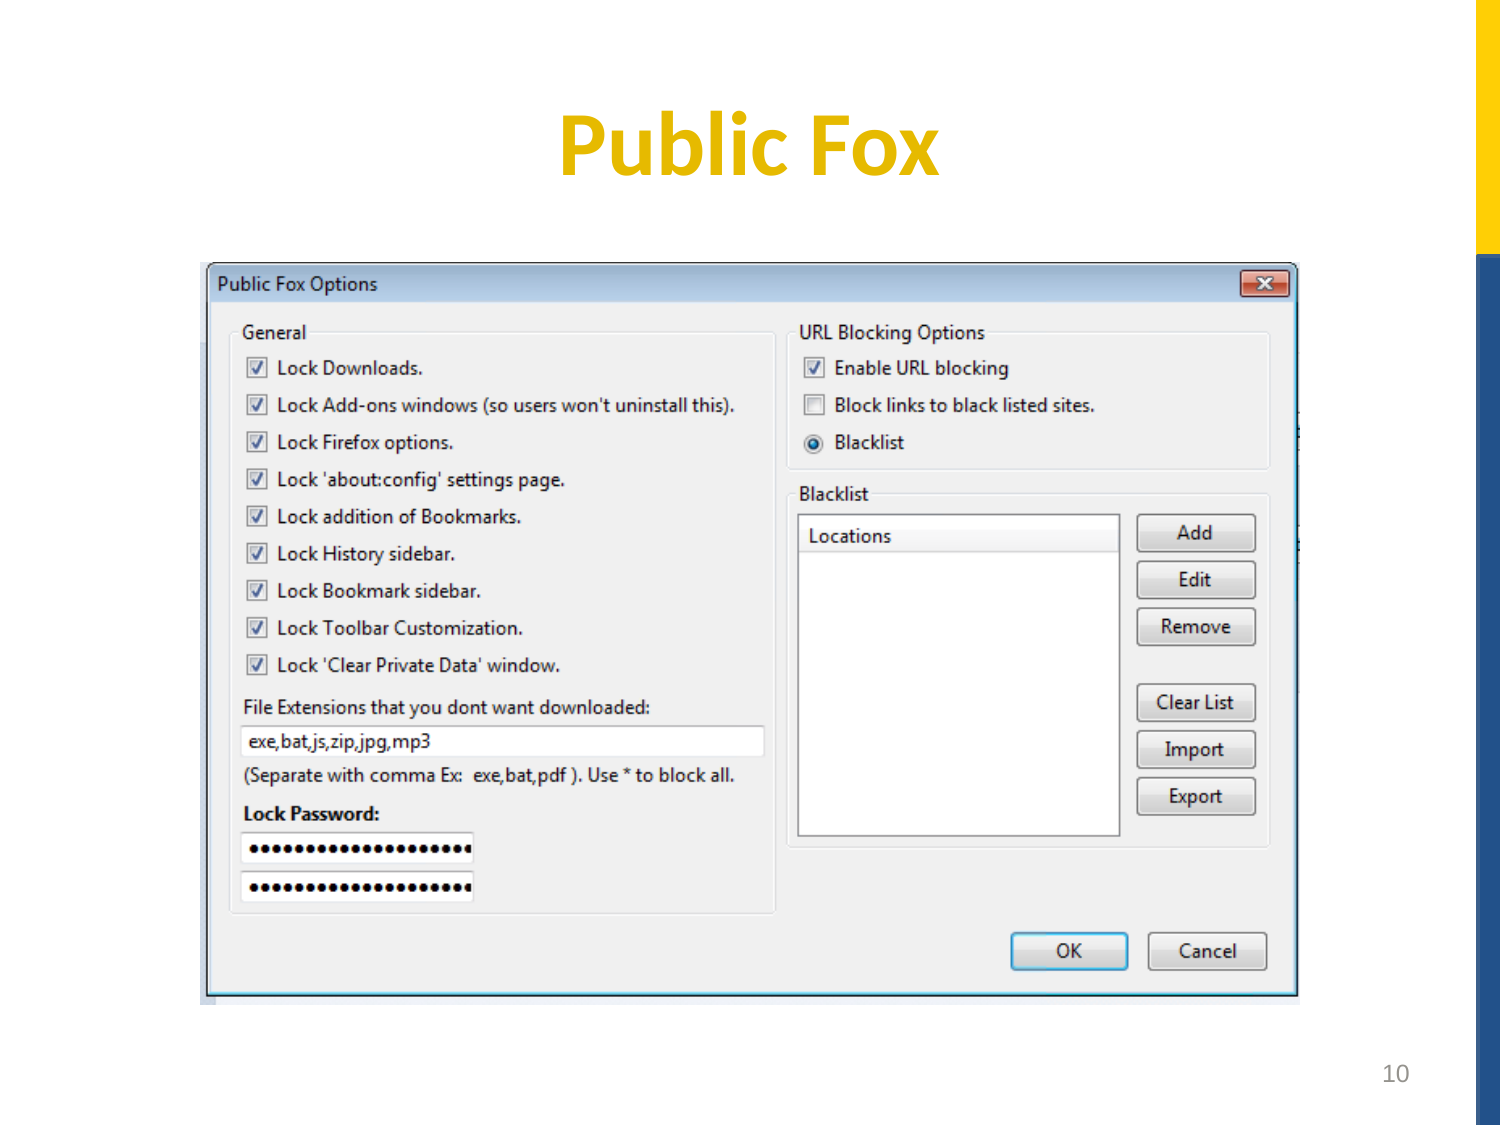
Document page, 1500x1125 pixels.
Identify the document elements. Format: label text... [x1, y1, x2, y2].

slide_number 10 [1074, 1042, 1425, 1103]
title Public Fox [75, 45, 1425, 233]
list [200, 262, 1300, 1006]
